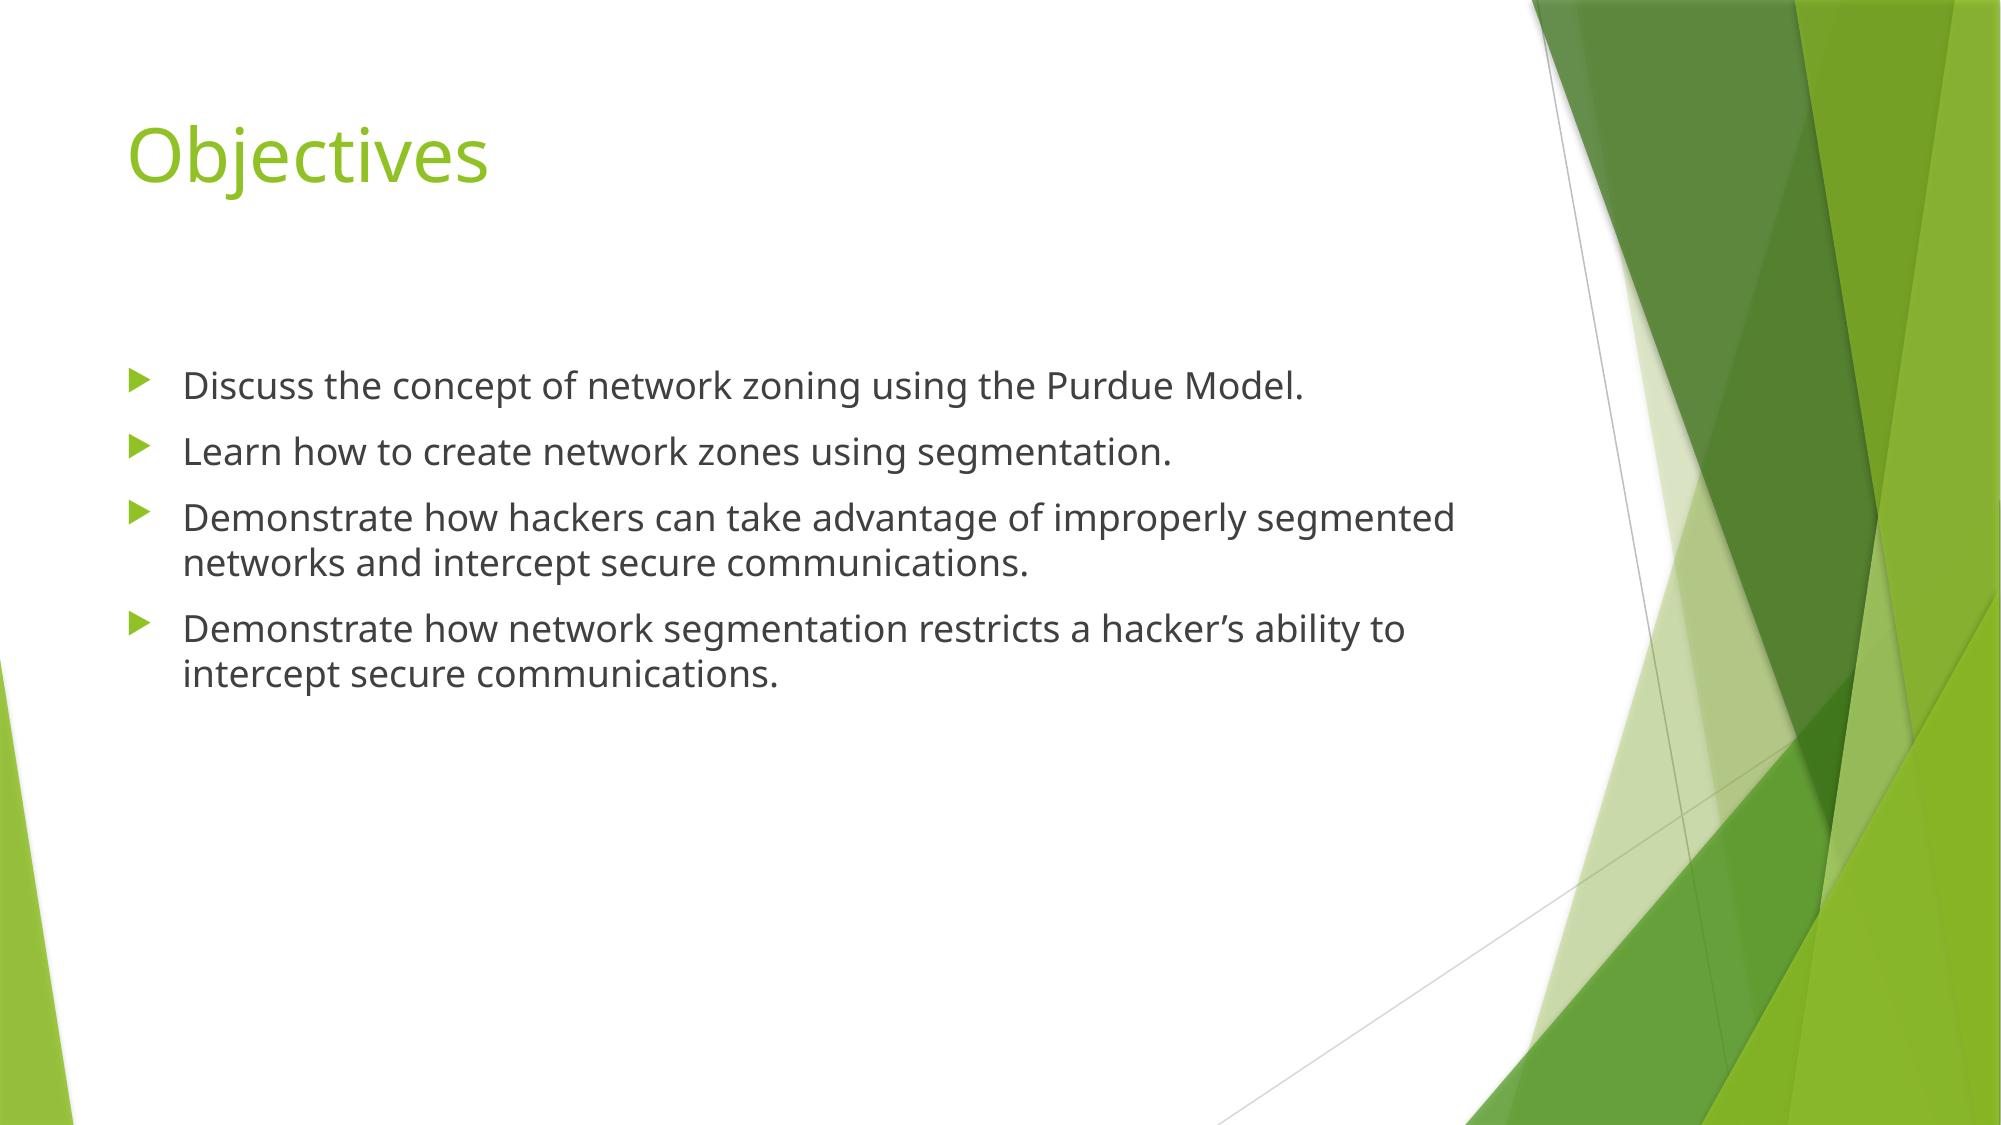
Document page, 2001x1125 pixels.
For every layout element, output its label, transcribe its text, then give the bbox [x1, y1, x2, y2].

list Discuss the concept of network zoning using the Purdue Model. Learn how to create network zones using segmentation. Demonstrate how hackers can take advantage of improperly segmented networks and intercept secure communications. Demonstrate how network segmentation restricts a hacker’s ability to intercept secure communications. [111, 354, 1522, 992]
title Objectives [111, 99, 1522, 317]
